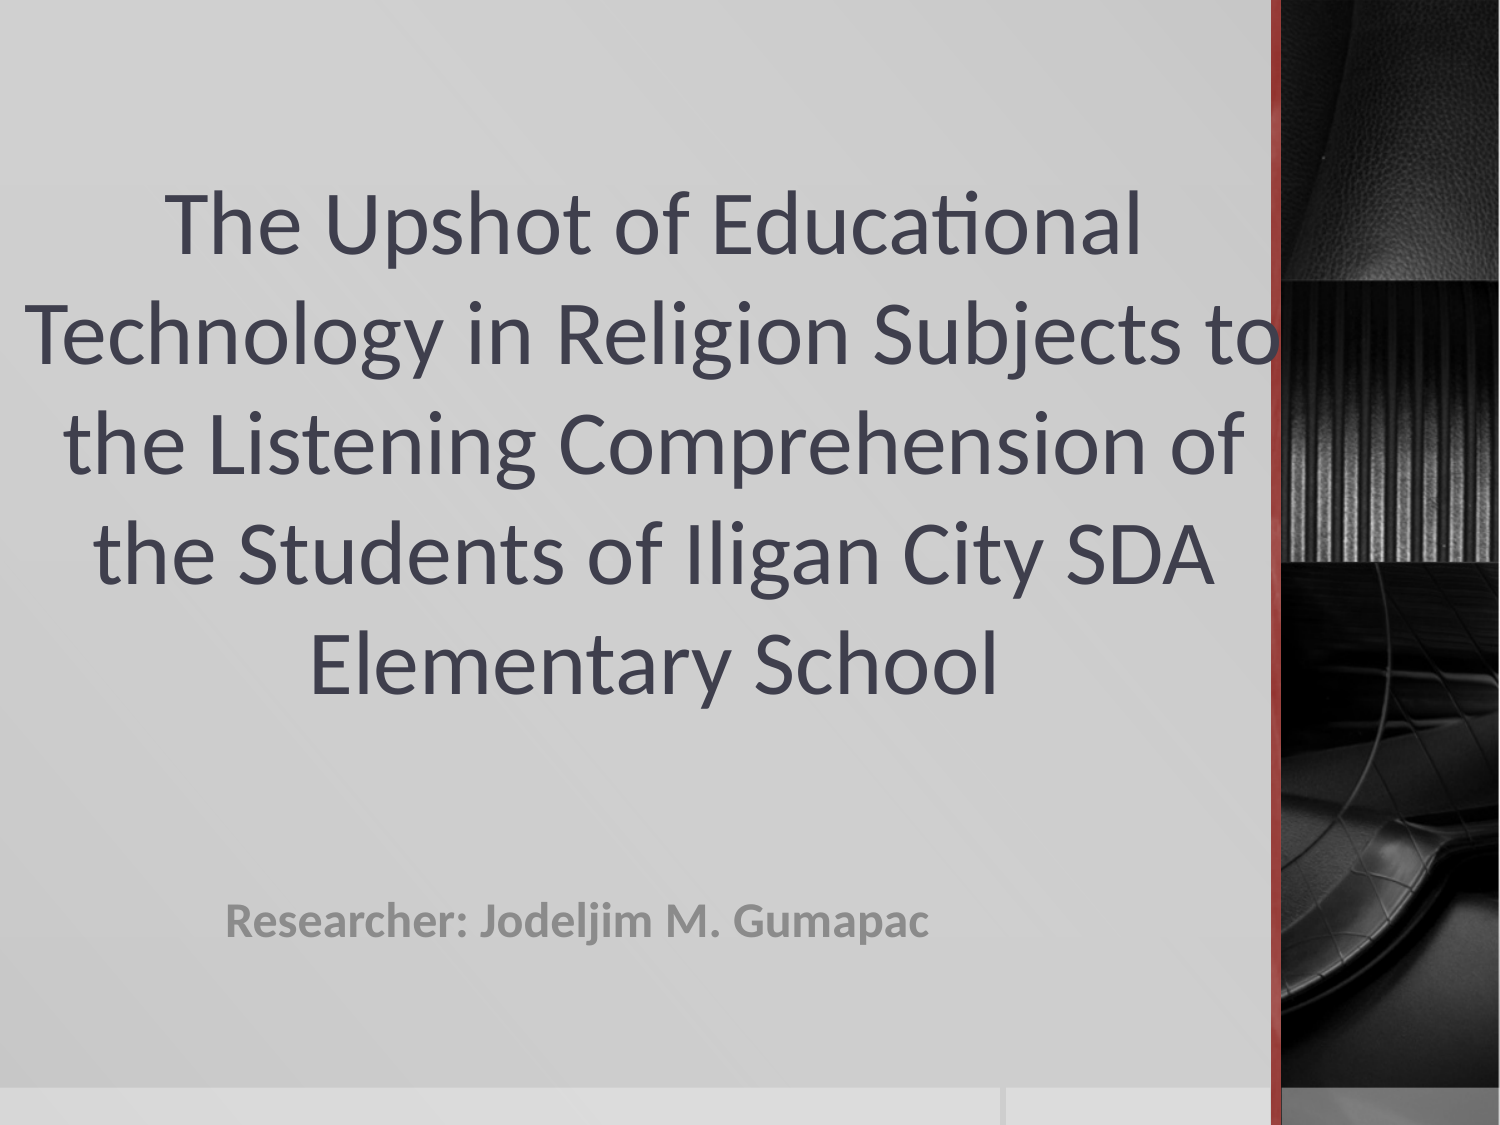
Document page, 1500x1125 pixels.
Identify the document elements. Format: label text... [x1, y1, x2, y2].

title The Upshot of Educational Technology in Religion Subjects to the Listening Comprehension of the Students of Iligan City SDA Elementary School [24, 312, 1285, 713]
picture [1281, 0, 1500, 1087]
subtitle Researcher: Jodeljim M. Gumapac [225, 887, 1275, 967]
